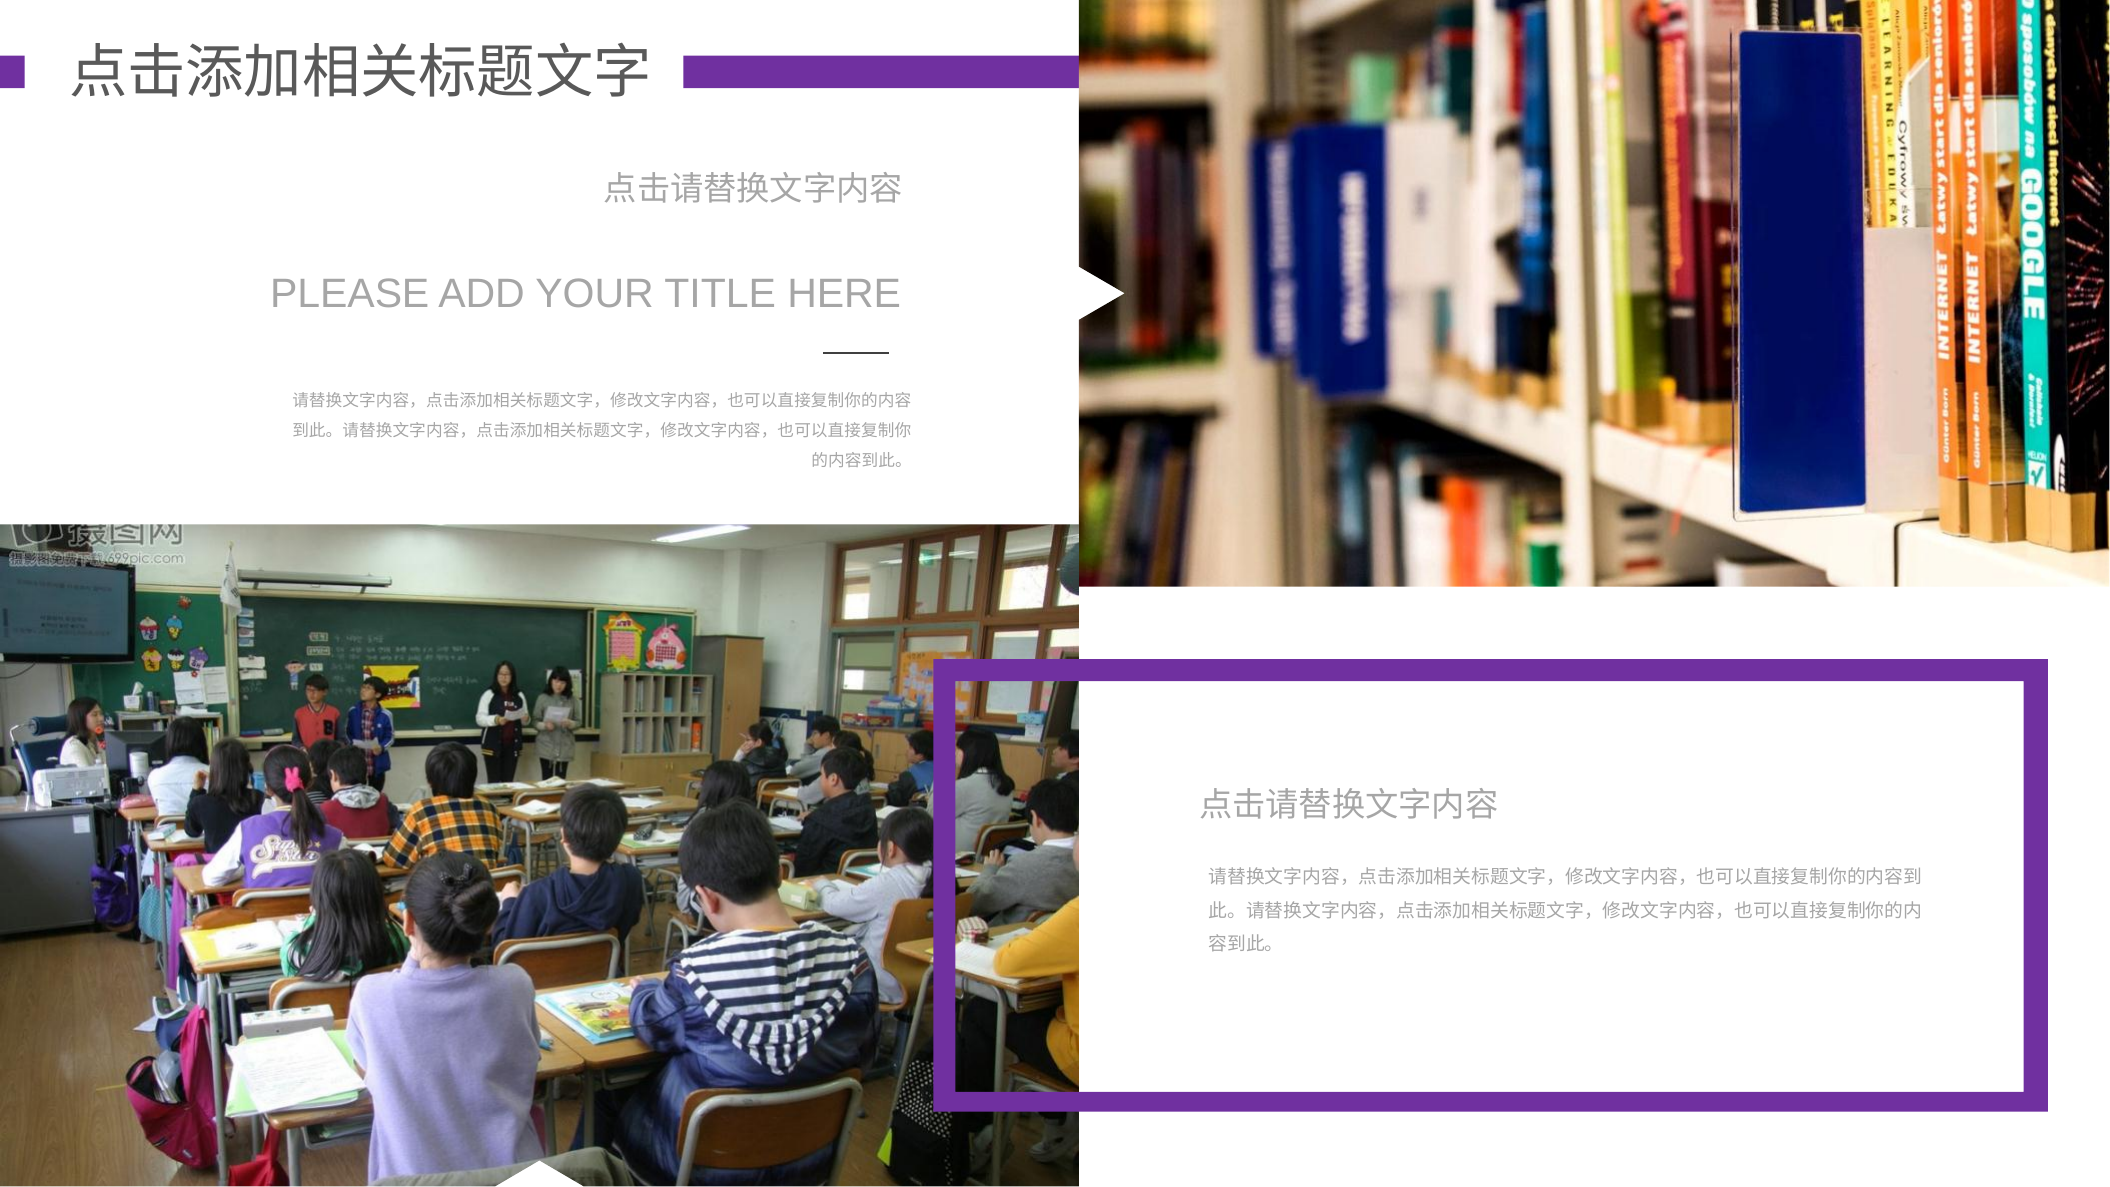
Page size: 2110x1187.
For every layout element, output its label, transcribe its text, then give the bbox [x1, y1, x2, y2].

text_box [250, 139, 927, 476]
text_box [1077, 0, 2110, 588]
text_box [933, 659, 2048, 1112]
text_box 点击添加相关标题文字 [54, 26, 667, 112]
text_box [0, 523, 1080, 1187]
